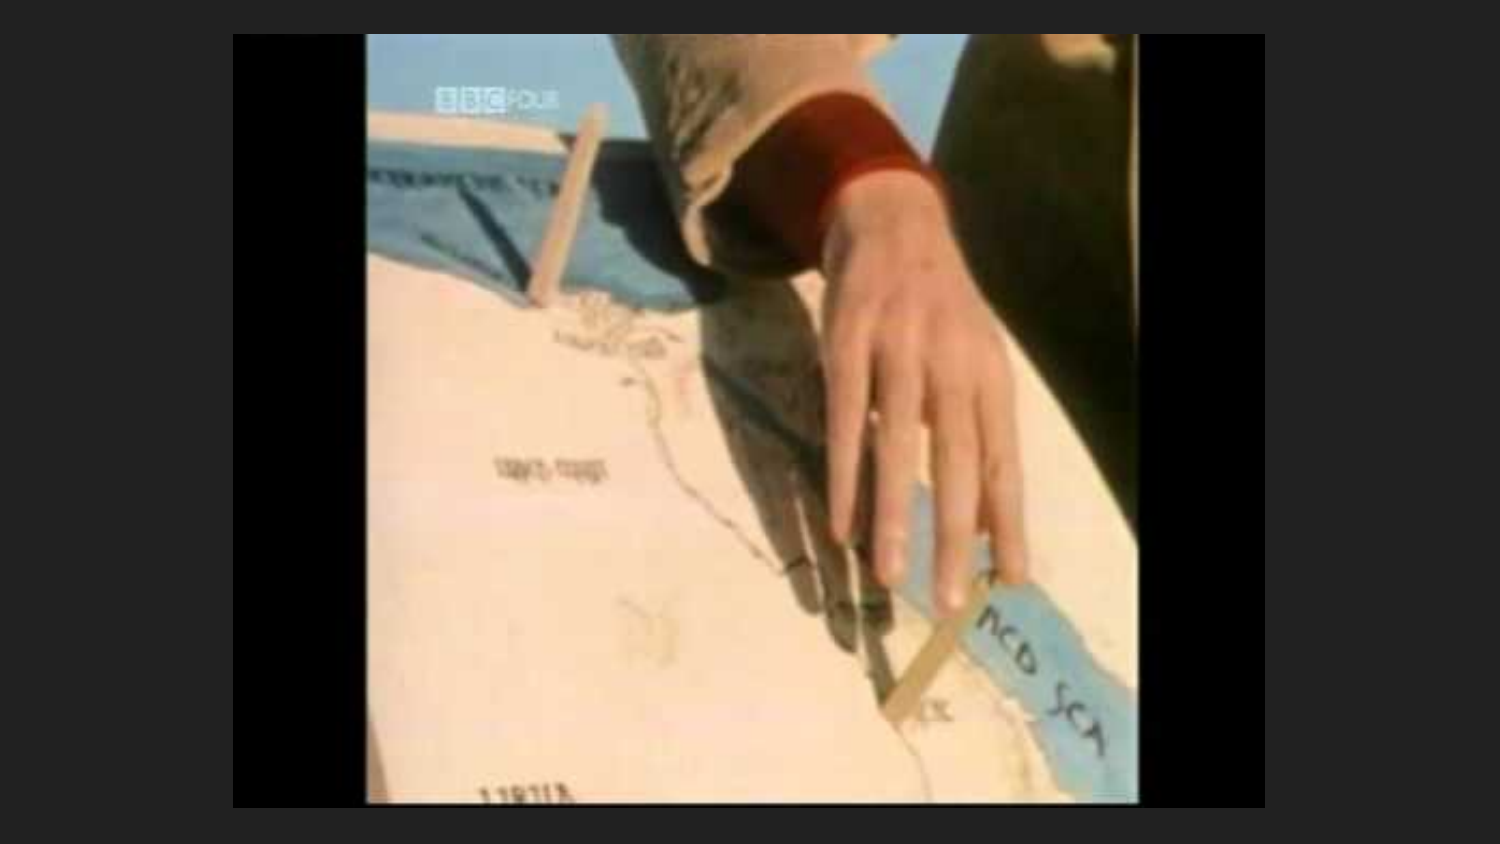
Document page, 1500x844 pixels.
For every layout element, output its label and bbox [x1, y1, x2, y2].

picture [233, 34, 1265, 808]
